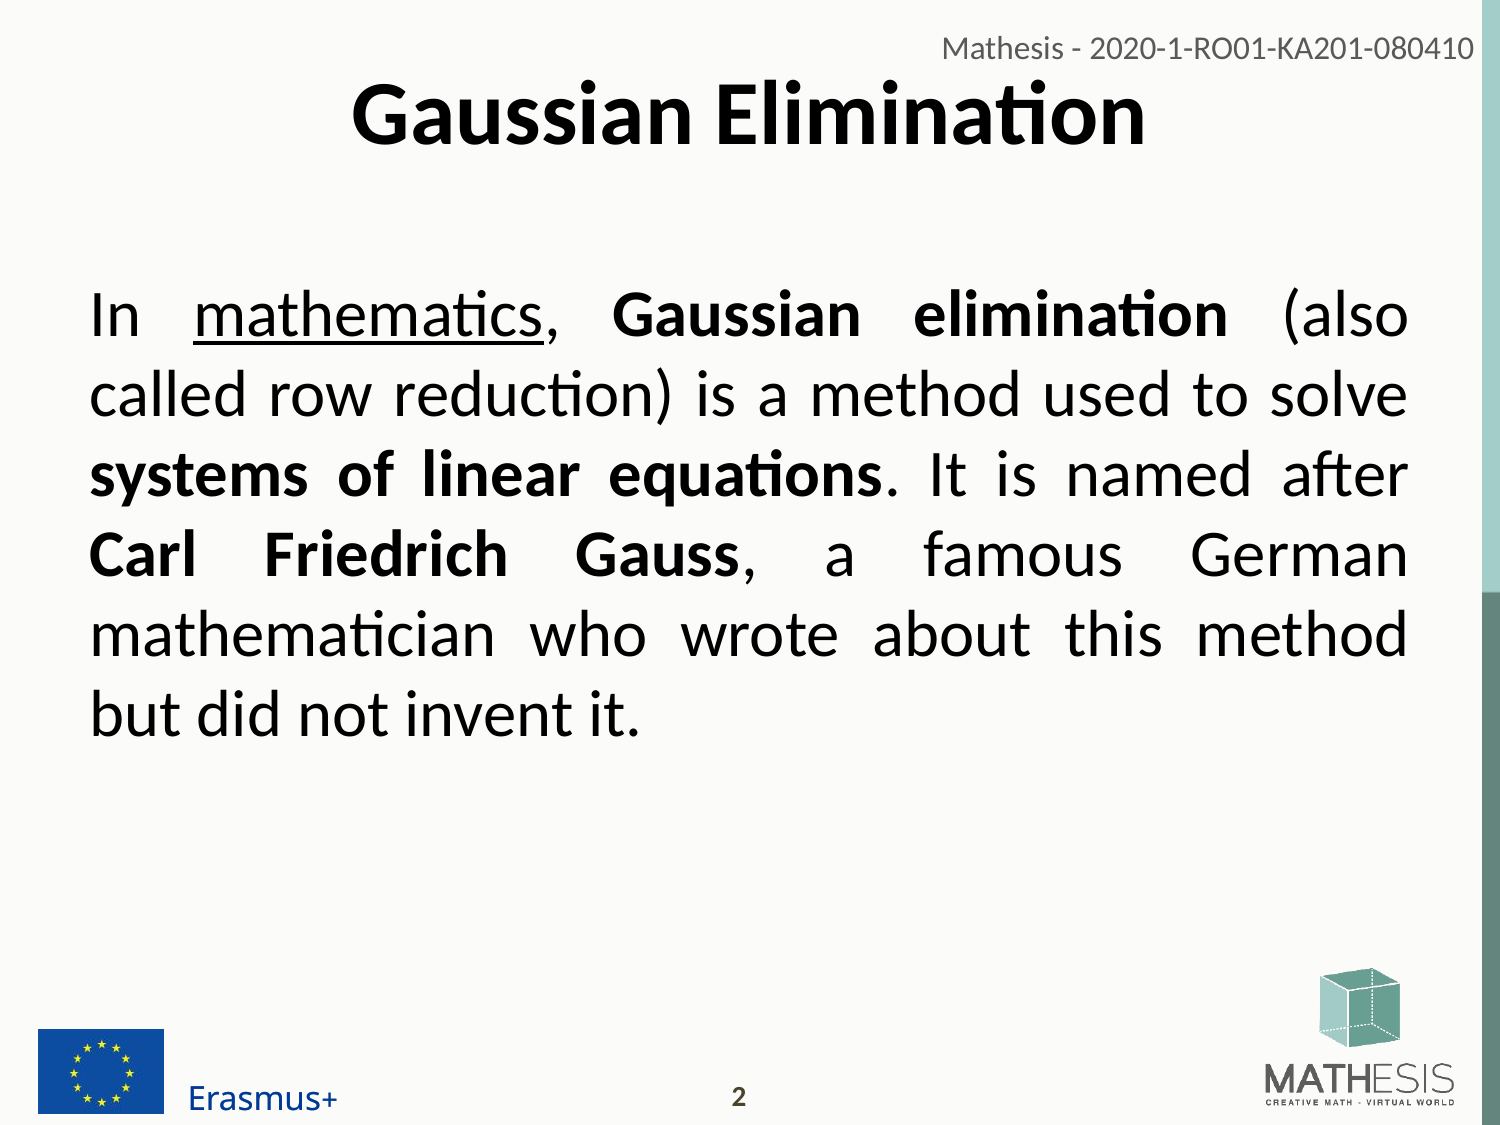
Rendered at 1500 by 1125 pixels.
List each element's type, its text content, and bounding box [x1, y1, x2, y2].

picture [38, 1029, 164, 1114]
title Gaussian Elimination [75, 45, 1425, 233]
list In mathematics, Gaussian elimination (also called row reduction) is a method used to solve systems of linear equations. It is named after Carl Friedrich Gauss, a famous German mathematician who wrote about this method but did not invent it. [75, 262, 1425, 1005]
